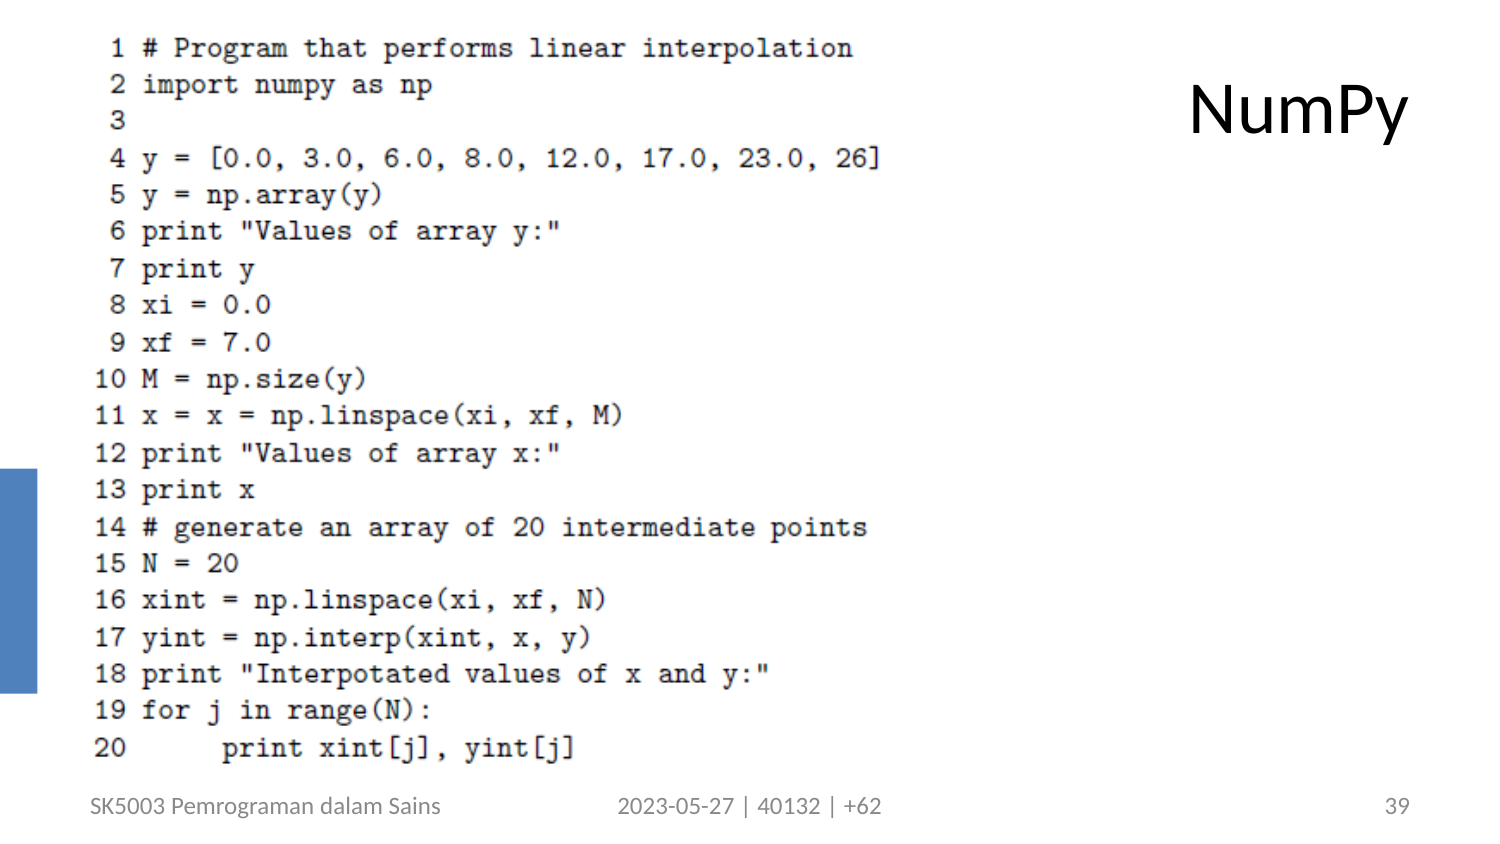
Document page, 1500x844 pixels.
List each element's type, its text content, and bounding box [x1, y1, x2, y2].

slide_number SK5003 Pemrograman dalam Sains [75, 785, 463, 827]
title NumPy [904, 33, 1426, 175]
footer 2023-05-27 | 40132 | +62 [512, 782, 988, 827]
slide_number 39 [1074, 782, 1425, 827]
picture [74, 21, 901, 777]
